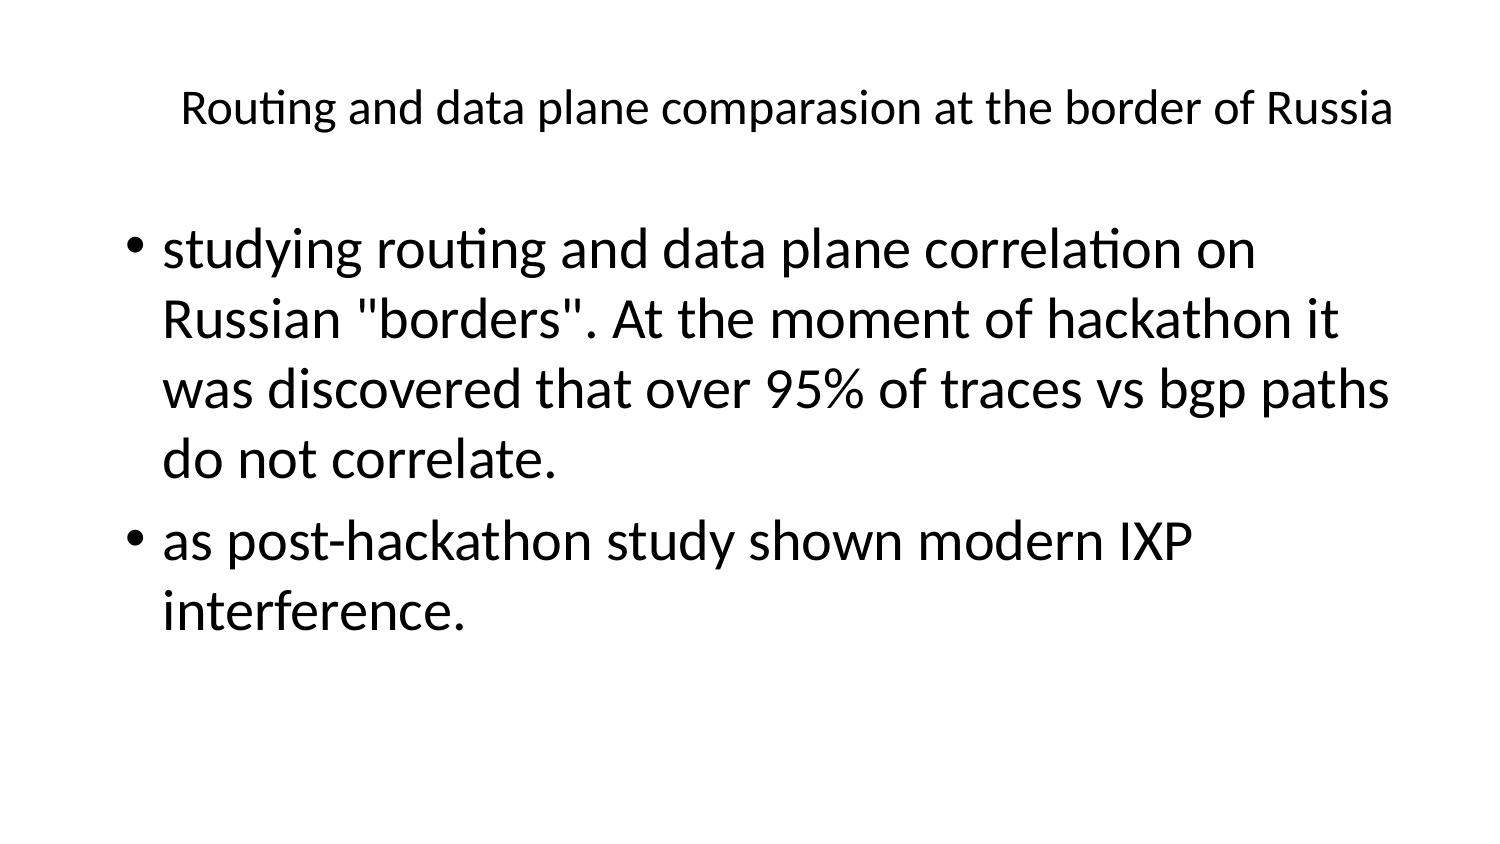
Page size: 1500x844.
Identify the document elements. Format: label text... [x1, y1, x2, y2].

title Routing and data plane comparasion at the border of Russia [75, 33, 1425, 175]
list studying routing and data plane correlation on Russian "borders". At the moment of hackathon it was discovered that over 95% of traces vs bgp paths do not correlate. as post-hackathon study shown modern IXP interference. [75, 196, 1425, 754]
